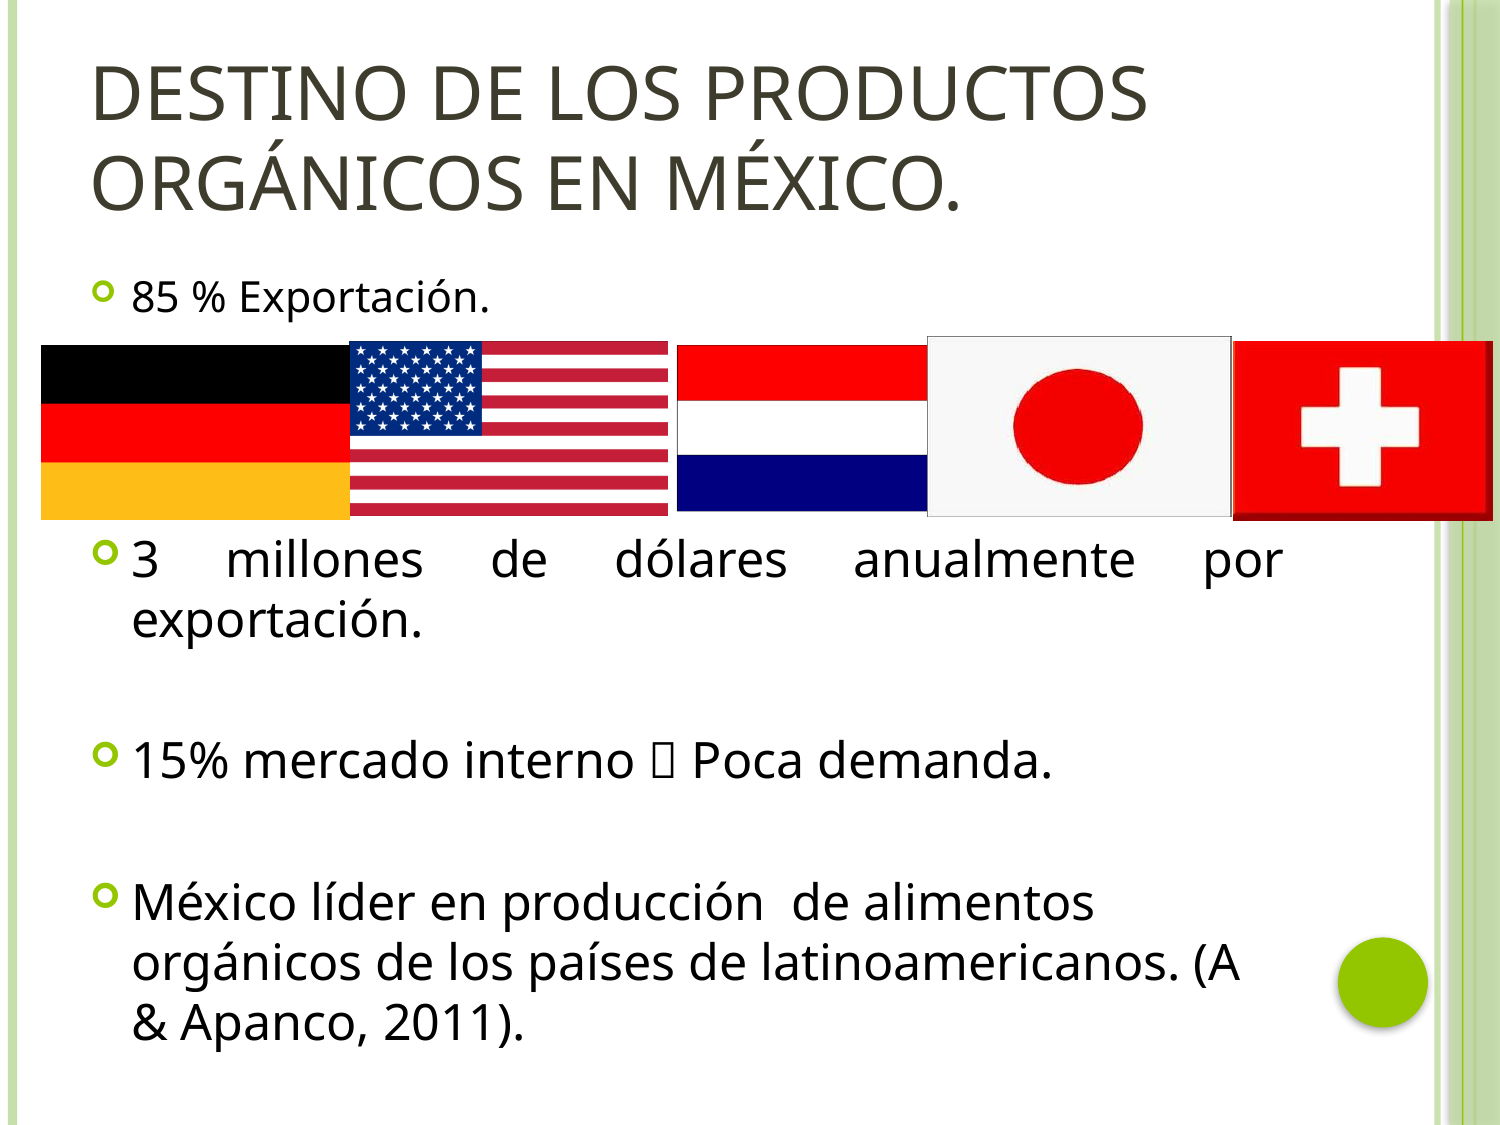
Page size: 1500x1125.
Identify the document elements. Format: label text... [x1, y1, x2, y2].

list 85 % Exportación. . 3 millones de dólares anualmente por exportación. 15% mercado interno  Poca demanda. México líder en producción de alimentos orgánicos de los países de latinoamericanos. (A & Apanco, 2011). [75, 262, 1300, 342]
list 85 % Exportación. . 3 millones de dólares anualmente por exportación. 15% mercado interno  Poca demanda. México líder en producción de alimentos orgánicos de los países de latinoamericanos. (A & Apanco, 2011). [75, 525, 1300, 1062]
picture [40, 330, 1494, 526]
title Destino de los productos orgánicos en México. [75, 45, 1300, 233]
